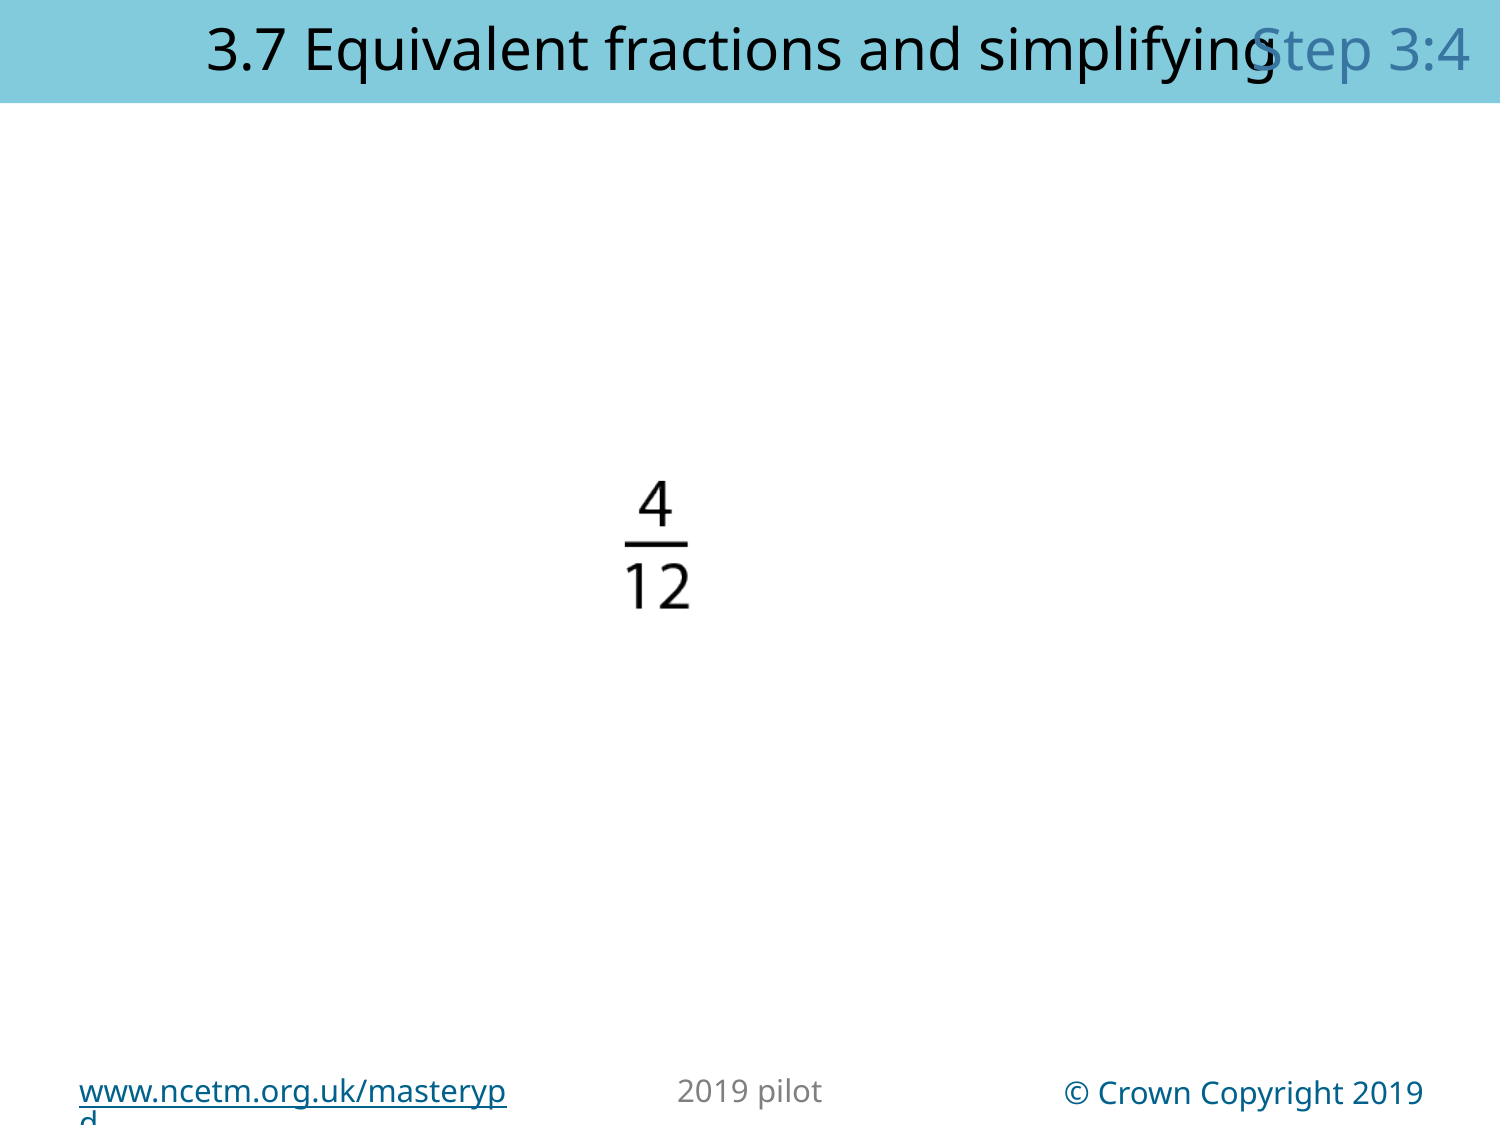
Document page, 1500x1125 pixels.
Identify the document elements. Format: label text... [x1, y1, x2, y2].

list Step 3:4 [0, 0, 1500, 104]
picture [101, 318, 1399, 807]
